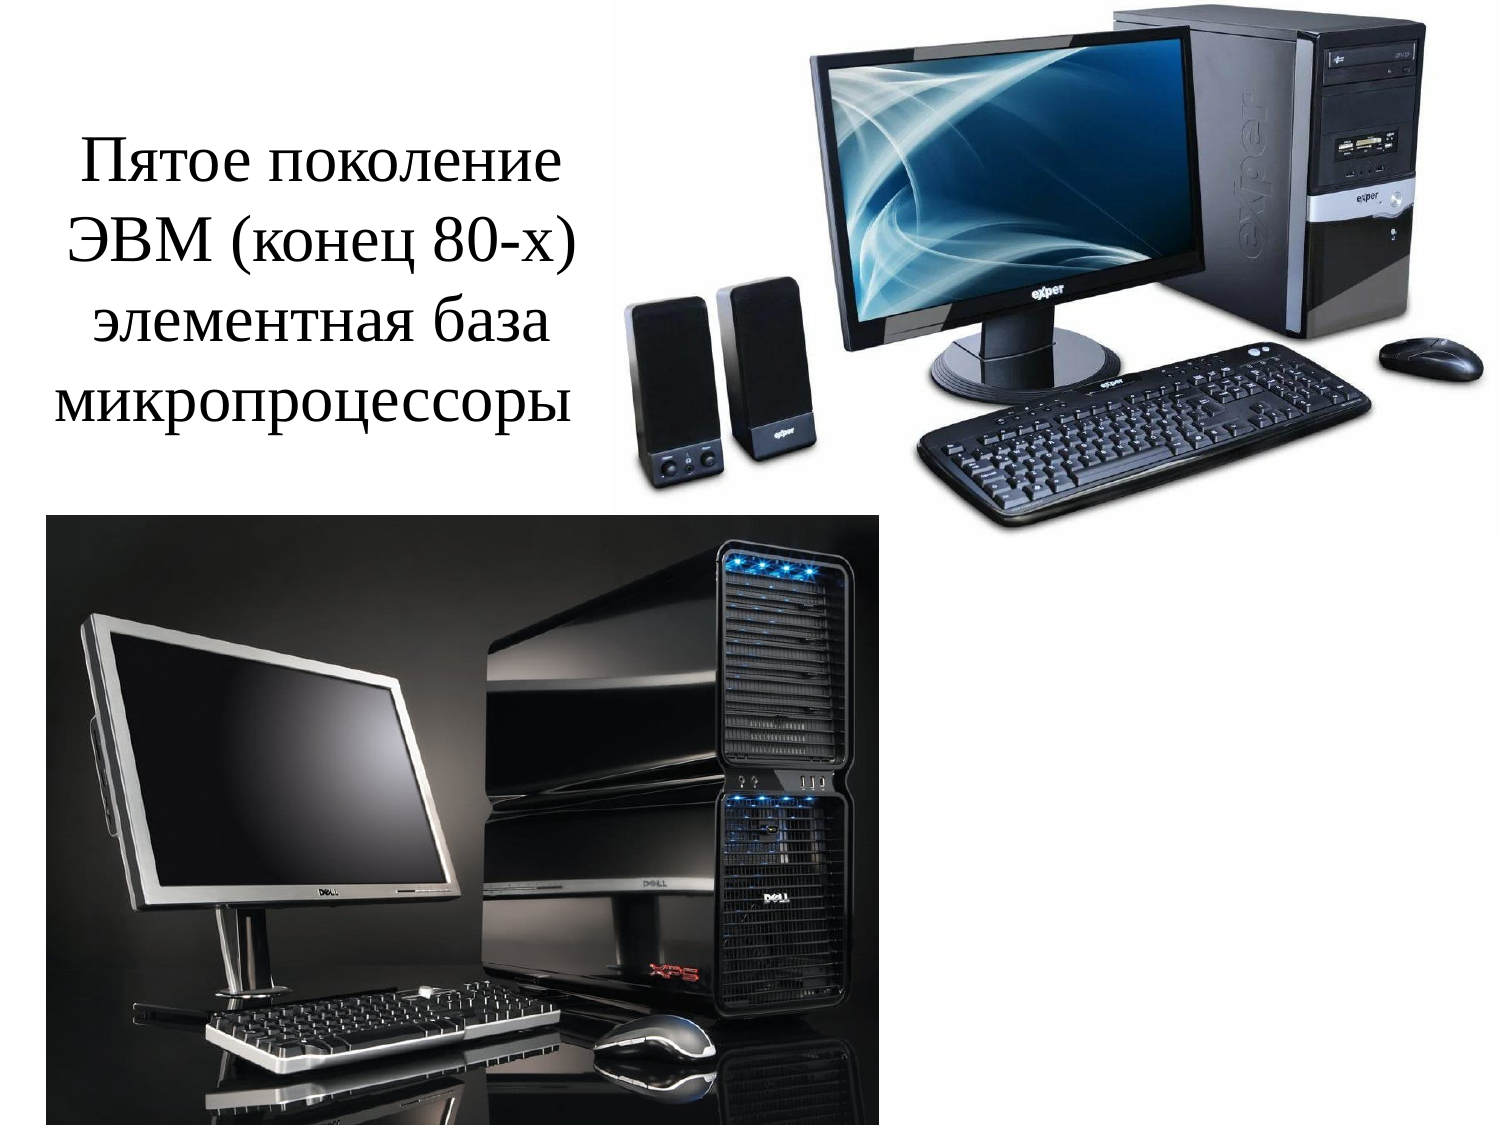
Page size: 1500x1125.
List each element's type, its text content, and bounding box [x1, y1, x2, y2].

title Пятое поколение ЭВМ (конец 80-х) элементная база микропроцессоры [35, 45, 607, 504]
picture [46, 0, 1500, 1125]
